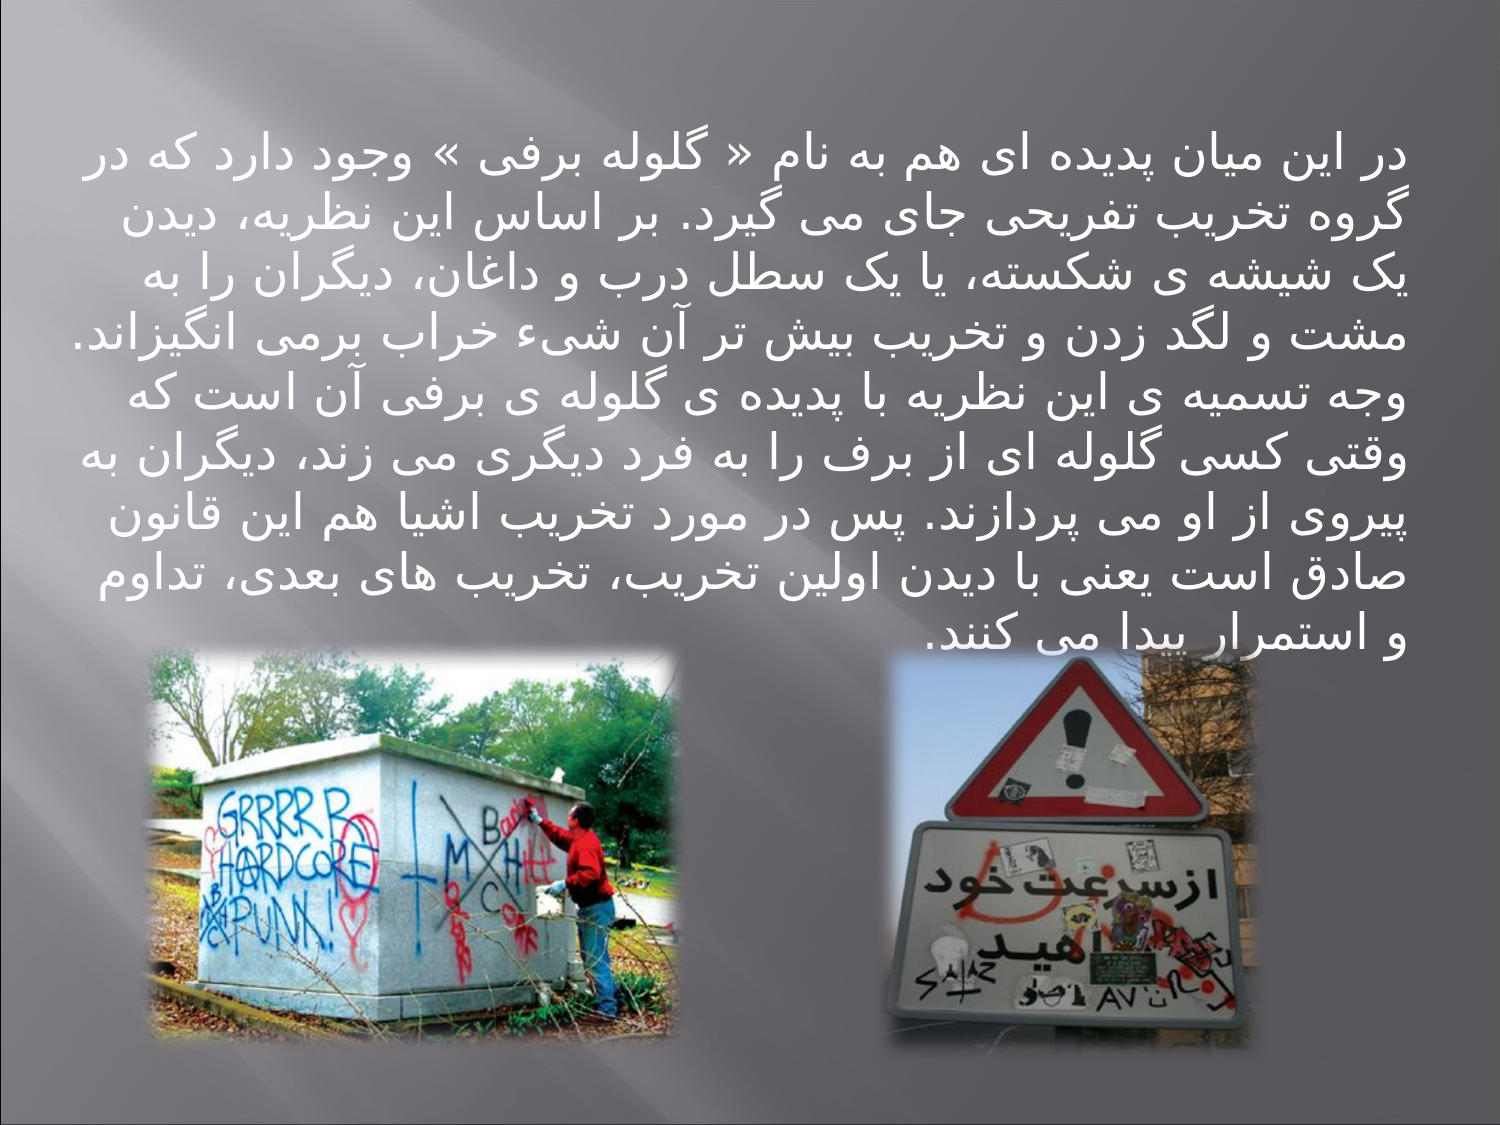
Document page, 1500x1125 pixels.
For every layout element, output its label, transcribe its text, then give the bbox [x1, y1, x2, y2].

picture [0, 0, 1500, 1125]
text_box در این میان پدیده ای هم به نام « گلوله برفی » وجود دارد که در گروه تخریب تفریحی جای می گیرد. بر اساس این نظریه، دیدن یک شیشه ی شکسته، یا یک سطل درب و داغان، دیگران را به مشت و لگد زدن و تخریب بیش تر آن شیء خراب برمی انگیزاند. وجه تسمیه ی این نظریه با پدیده ی گلوله ی برفی آن است که وقتی کسی گلوله ای از برف را به فرد دیگری می زند، دیگران به پیروی از او می پردازند. پس در مورد تخریب اشیا هم این قانون صادق است یعنی با دیدن اولین تخریب، تخریب های بعدی، تداوم و استمرار پیدا می کنند. [50, 112, 1425, 728]
